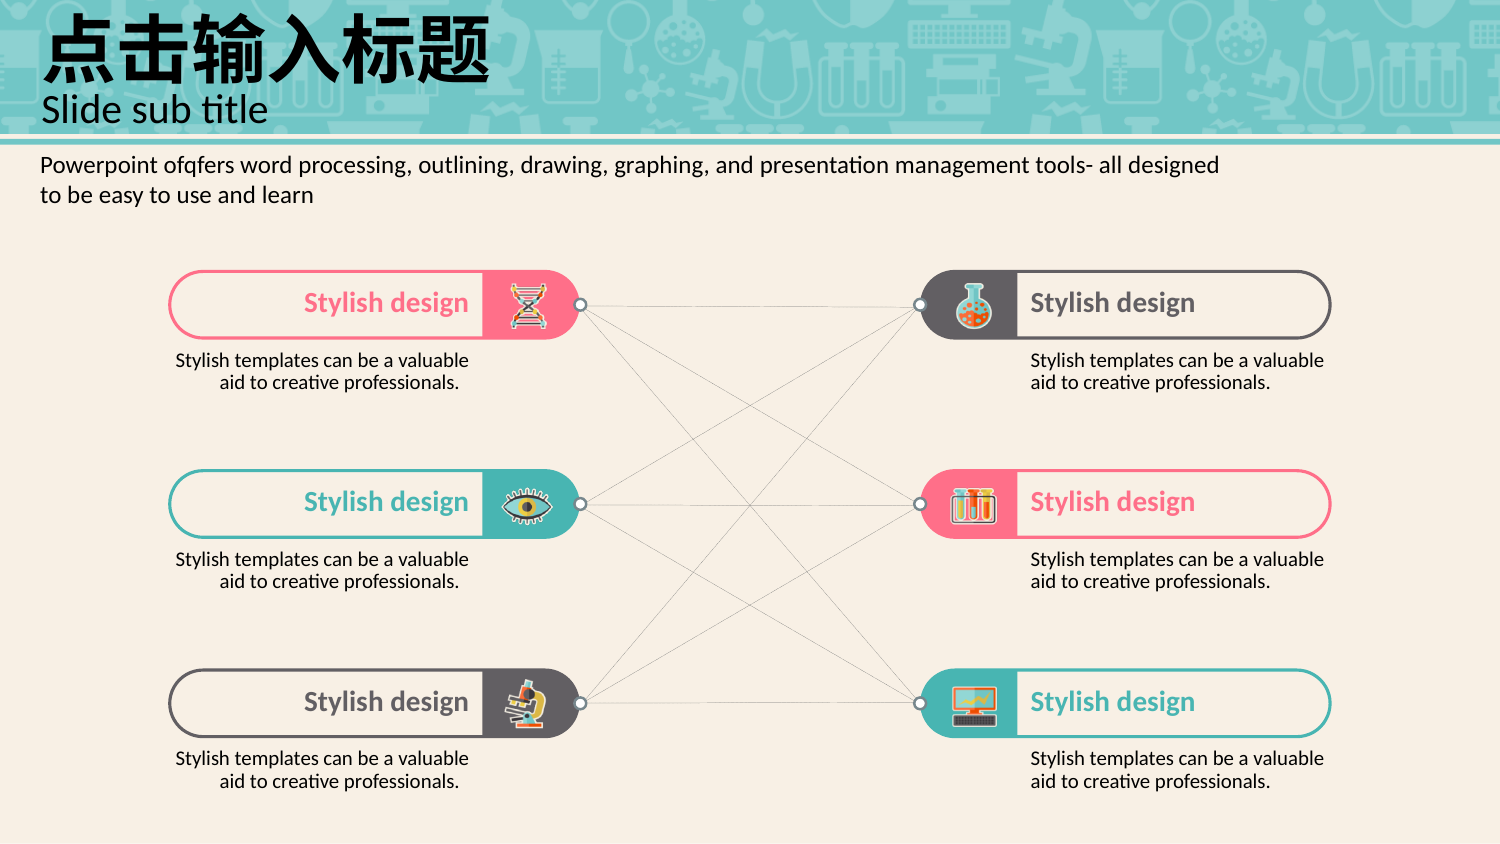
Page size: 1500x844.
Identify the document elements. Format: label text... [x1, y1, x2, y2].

list Slide sub title [41, 108, 1365, 146]
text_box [913, 470, 1346, 595]
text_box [913, 669, 1346, 794]
list 点击输入标题 [41, 19, 1365, 108]
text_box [147, 470, 587, 595]
picture [0, 0, 1500, 134]
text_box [147, 271, 587, 395]
text_box Powerpoint ofqfers word processing, outlining, drawing, graphing, and presentation management tools- all designed to be easy to use and learn [40, 148, 1247, 209]
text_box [147, 669, 587, 794]
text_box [913, 271, 1346, 395]
